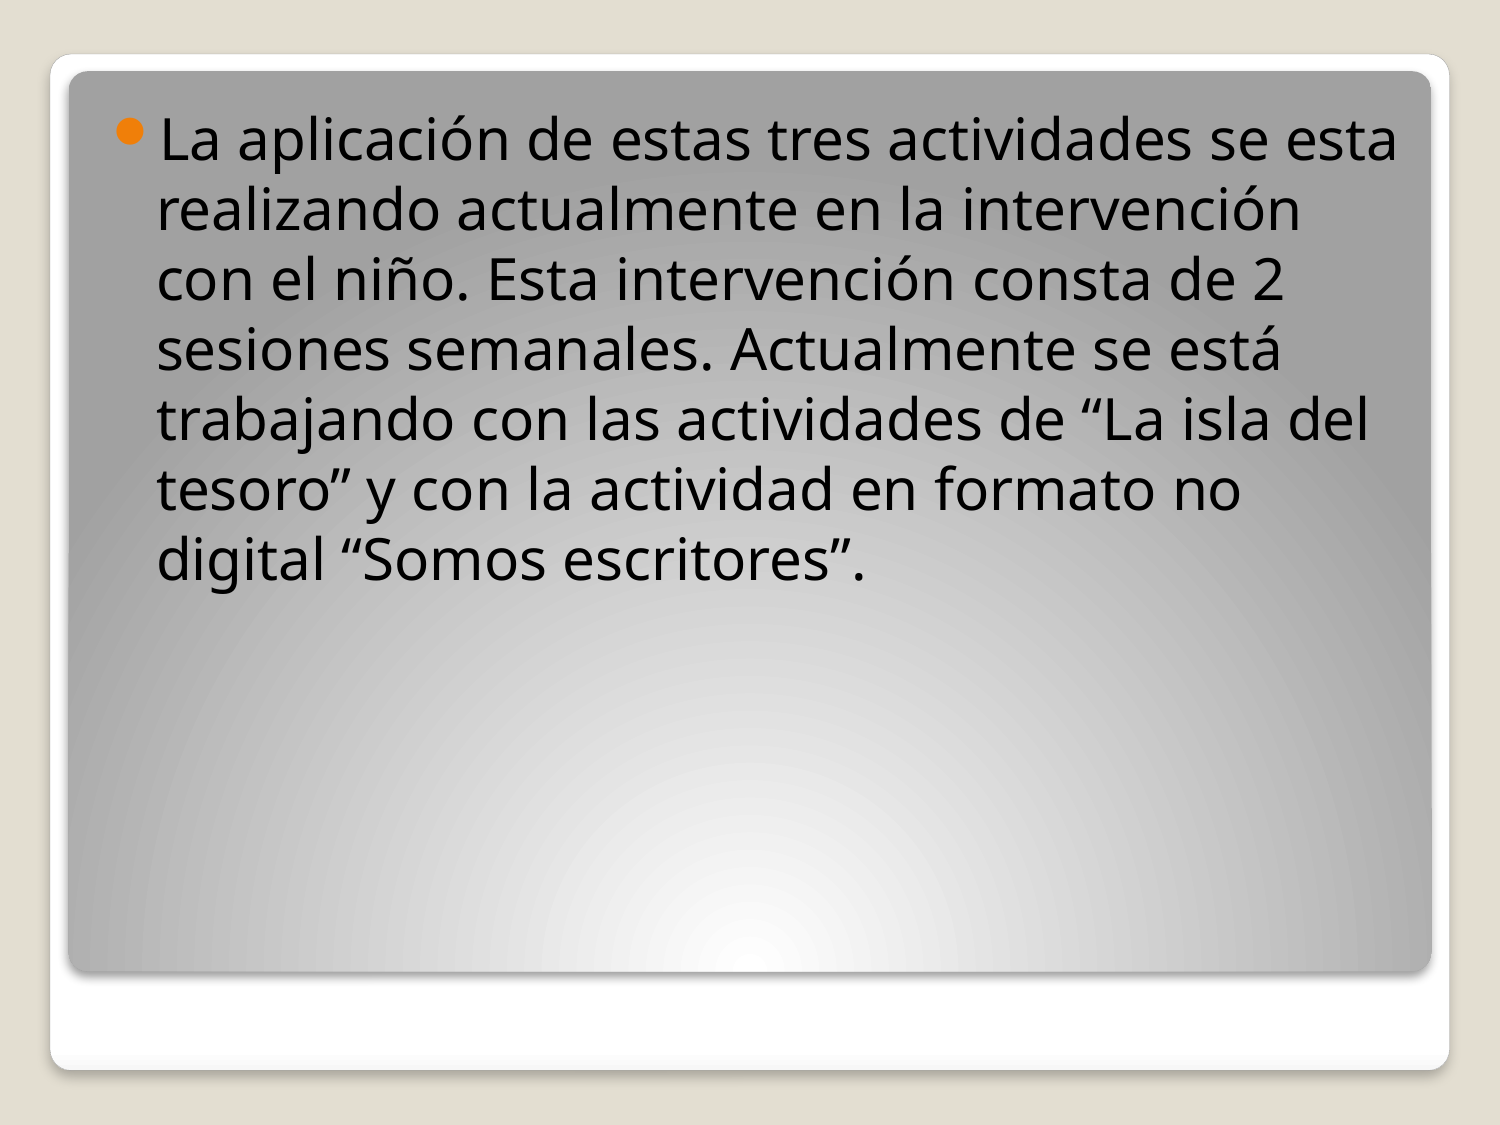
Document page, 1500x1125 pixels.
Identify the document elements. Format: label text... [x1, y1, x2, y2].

list La aplicación de estas tres actividades se esta realizando actualmente en la intervención con el niño. Esta intervención consta de 2 sesiones semanales. Actualmente se está trabajando con las actividades de “La isla del tesoro” y con la actividad en formato no digital “Somos escritores”. [82, 86, 1425, 774]
